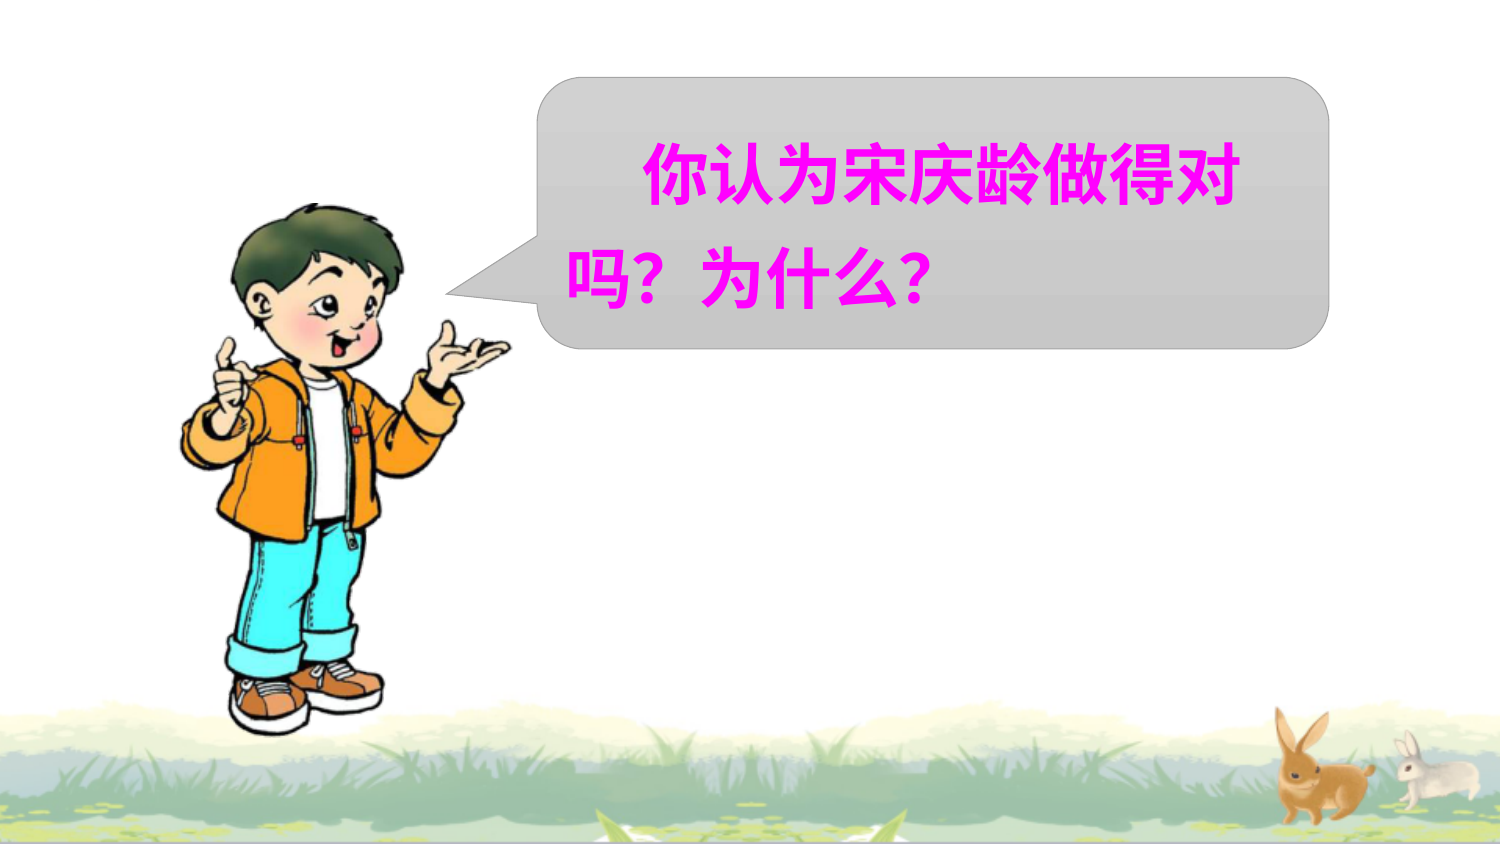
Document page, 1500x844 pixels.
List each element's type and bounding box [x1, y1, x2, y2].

picture [0, 0, 1500, 844]
text_box [170, 77, 1329, 745]
